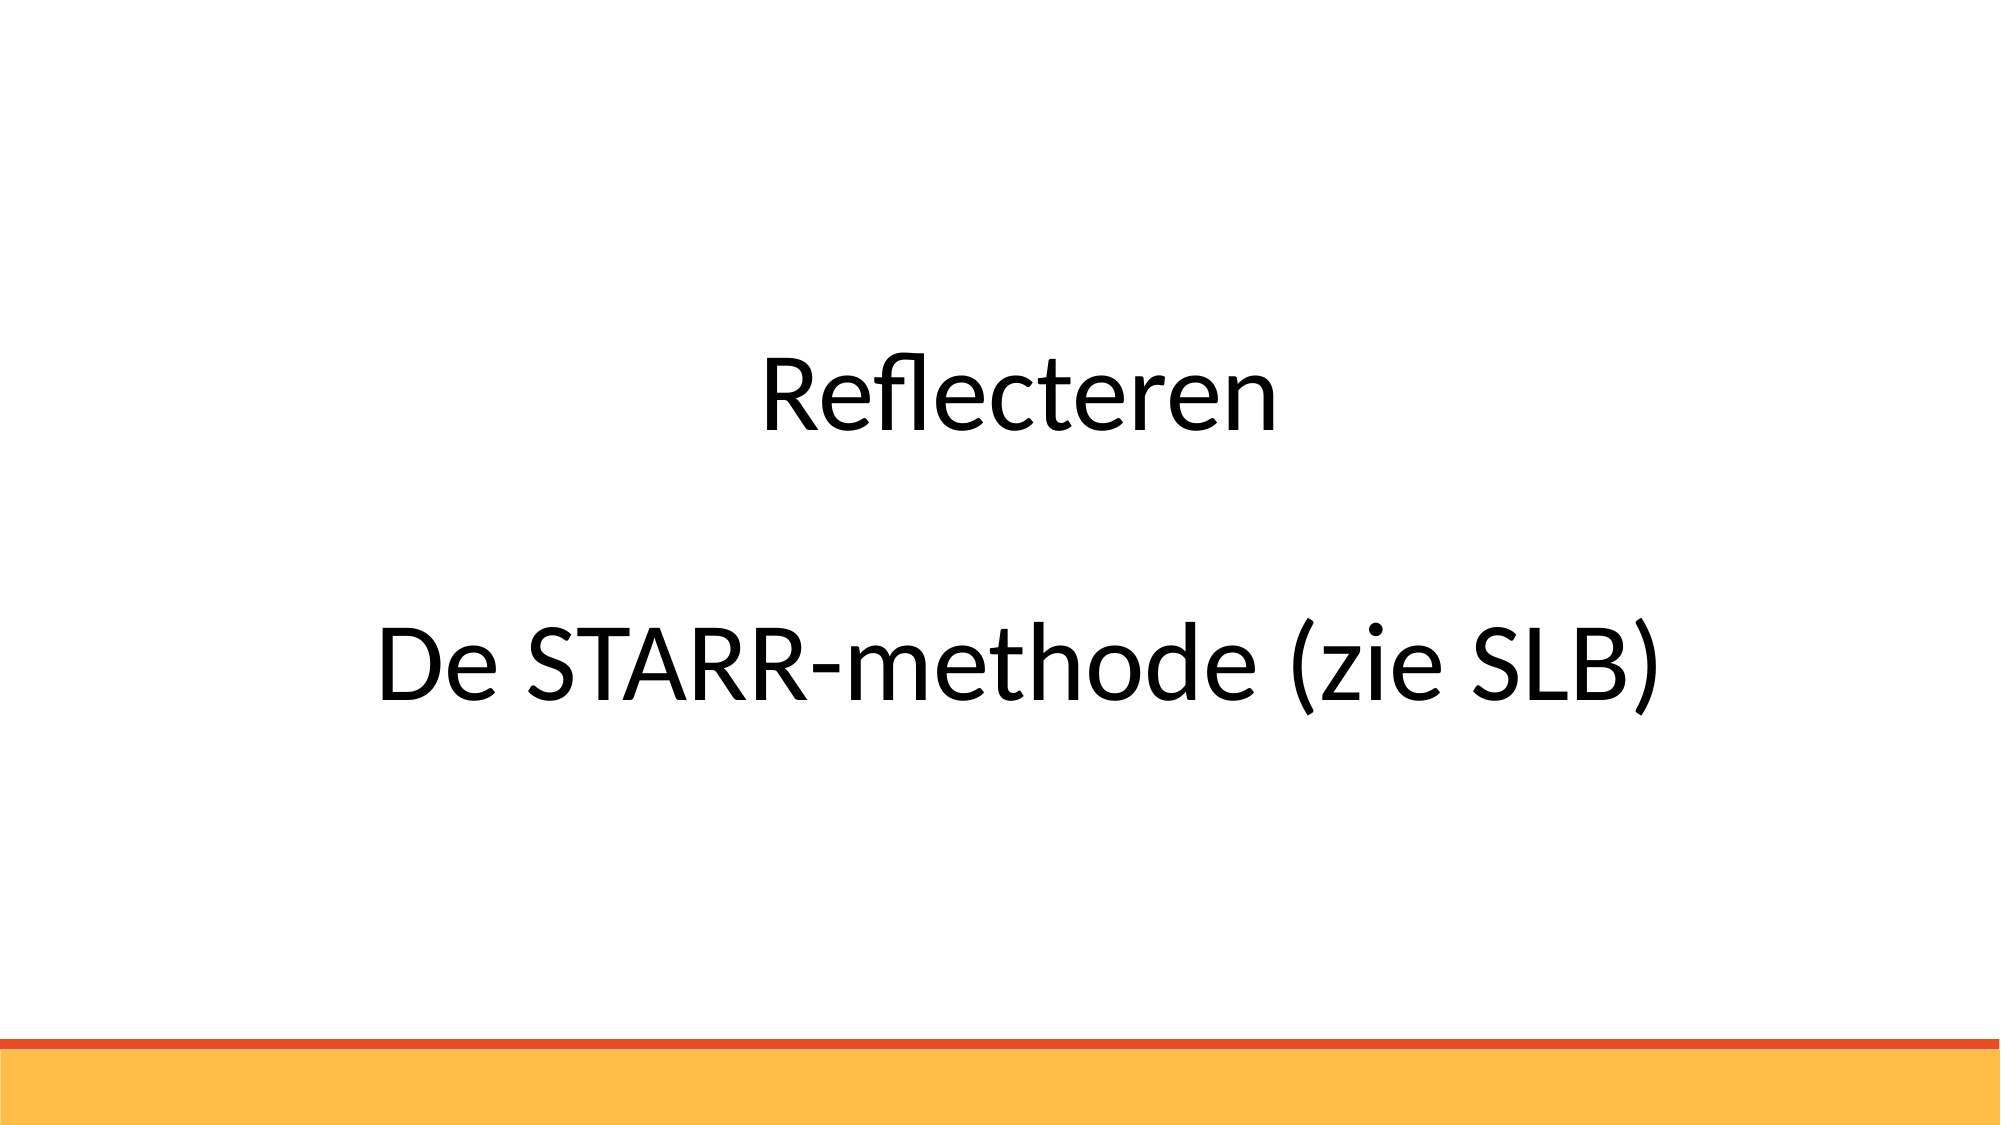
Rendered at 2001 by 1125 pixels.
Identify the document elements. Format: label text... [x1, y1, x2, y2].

text_box Reflecteren De STARR-methode (zie SLB) [359, 310, 1681, 731]
